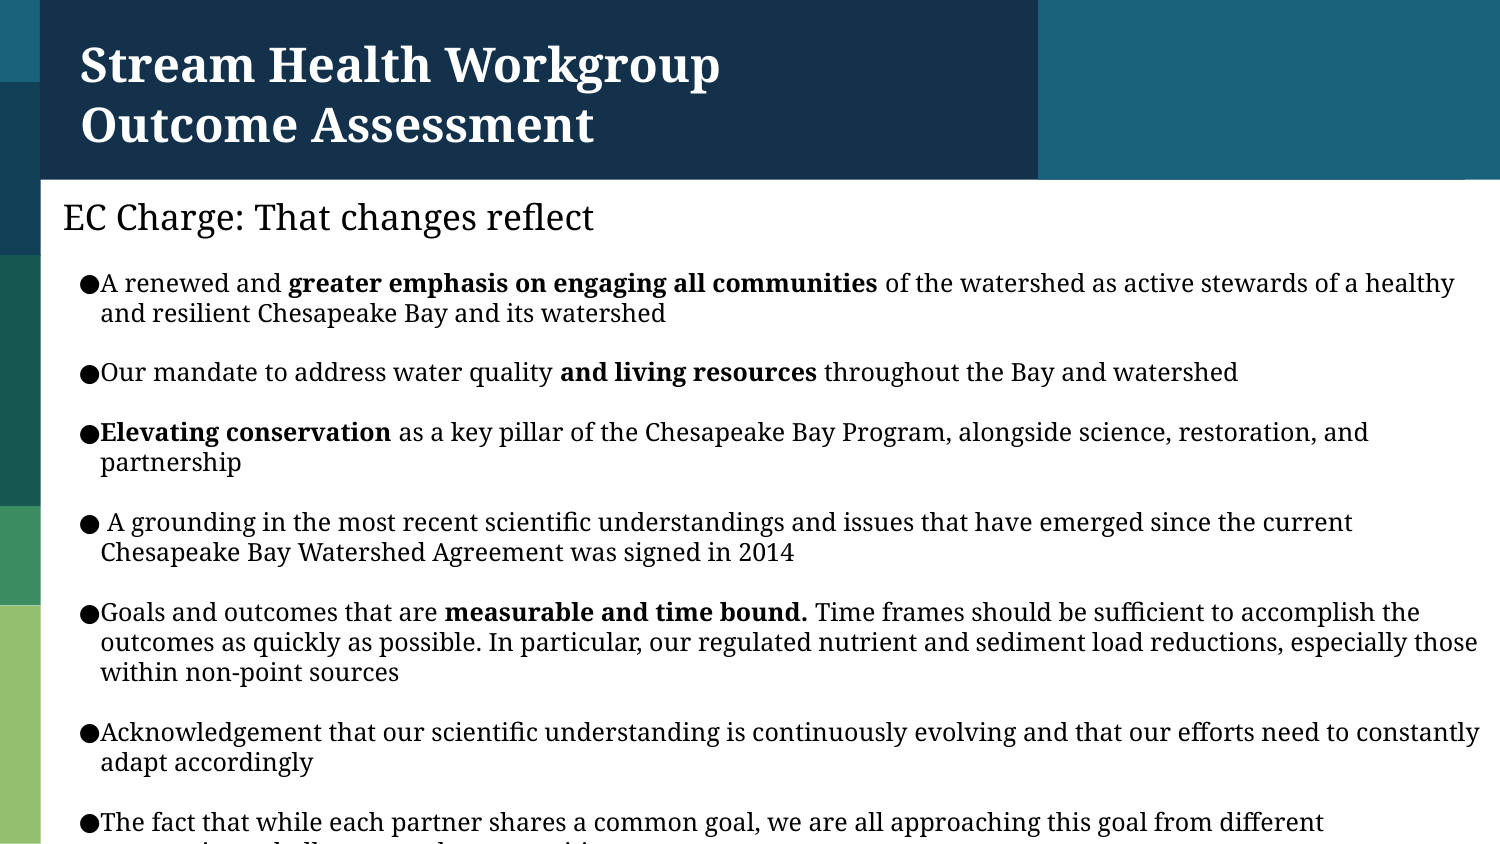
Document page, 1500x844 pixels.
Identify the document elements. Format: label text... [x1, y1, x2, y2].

text_box [1038, 0, 1500, 179]
text_box EC Charge: That changes reflect A renewed and greater emphasis on engaging all communities of the watershed as active stewards of a healthy and resilient Chesapeake Bay and its watershed Our mandate to address water quality and living resources throughout the Bay and watershed Elevating conservation as a key pillar of the Chesapeake Bay Program, alongside science, restoration, and partnership A grounding in the most recent scientific understandings and issues that have emerged since the current Chesapeake Bay Watershed Agreement was signed in 2014 Goals and outcomes that are measurable and time bound. Time frames should be sufficient to accomplish the outcomes as quickly as possible. In particular, our regulated nutrient and sediment load reductions, especially those within non-point sources Acknowledgement that our scientific understanding is continuously evolving and that our efforts need to constantly adapt accordingly The fact that while each partner shares a common goal, we are all approaching this goal from different perspectives, challenges, and opportunities. [48, 179, 1500, 844]
text_box Stream Health Workgroup Outcome Assessment [65, 23, 1021, 167]
text_box [39, 0, 1038, 180]
